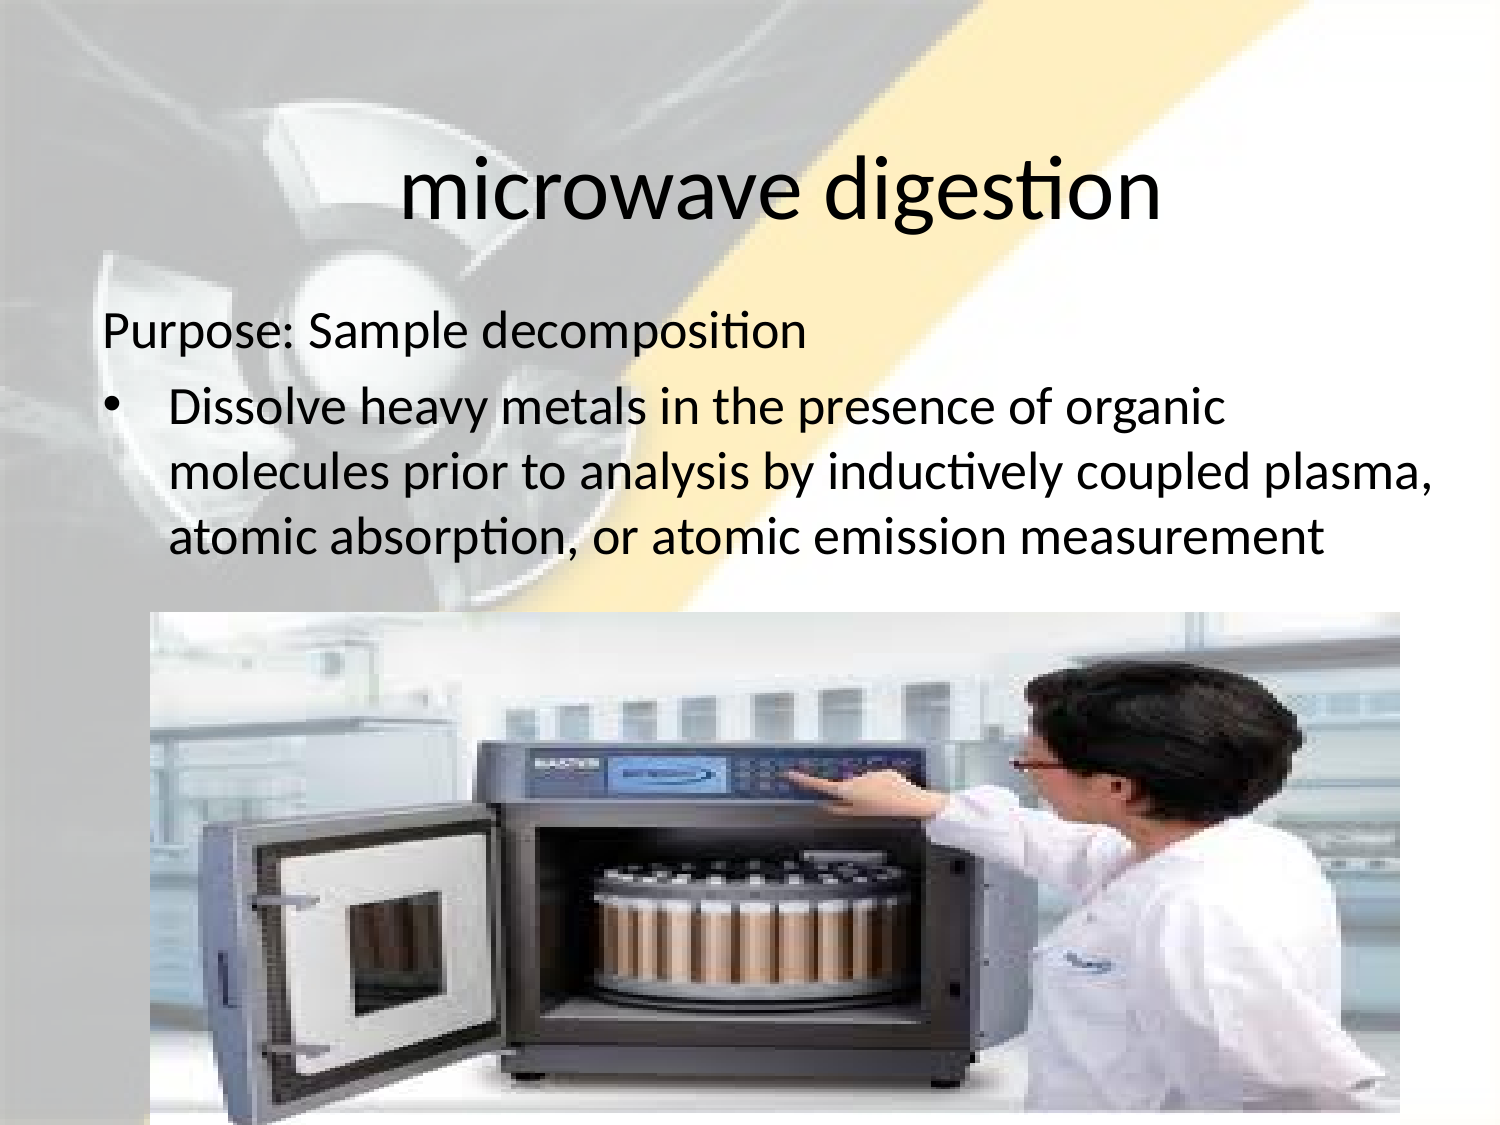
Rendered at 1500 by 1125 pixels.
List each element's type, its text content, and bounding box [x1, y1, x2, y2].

picture [149, 612, 1401, 1125]
subtitle Purpose: Sample decomposition Dissolve heavy metals in the presence of organic molecules prior to analysis by inductively coupled plasma, atomic absorption, or atomic emission measurement [87, 287, 1463, 638]
title microwave digestion [87, 62, 1475, 304]
